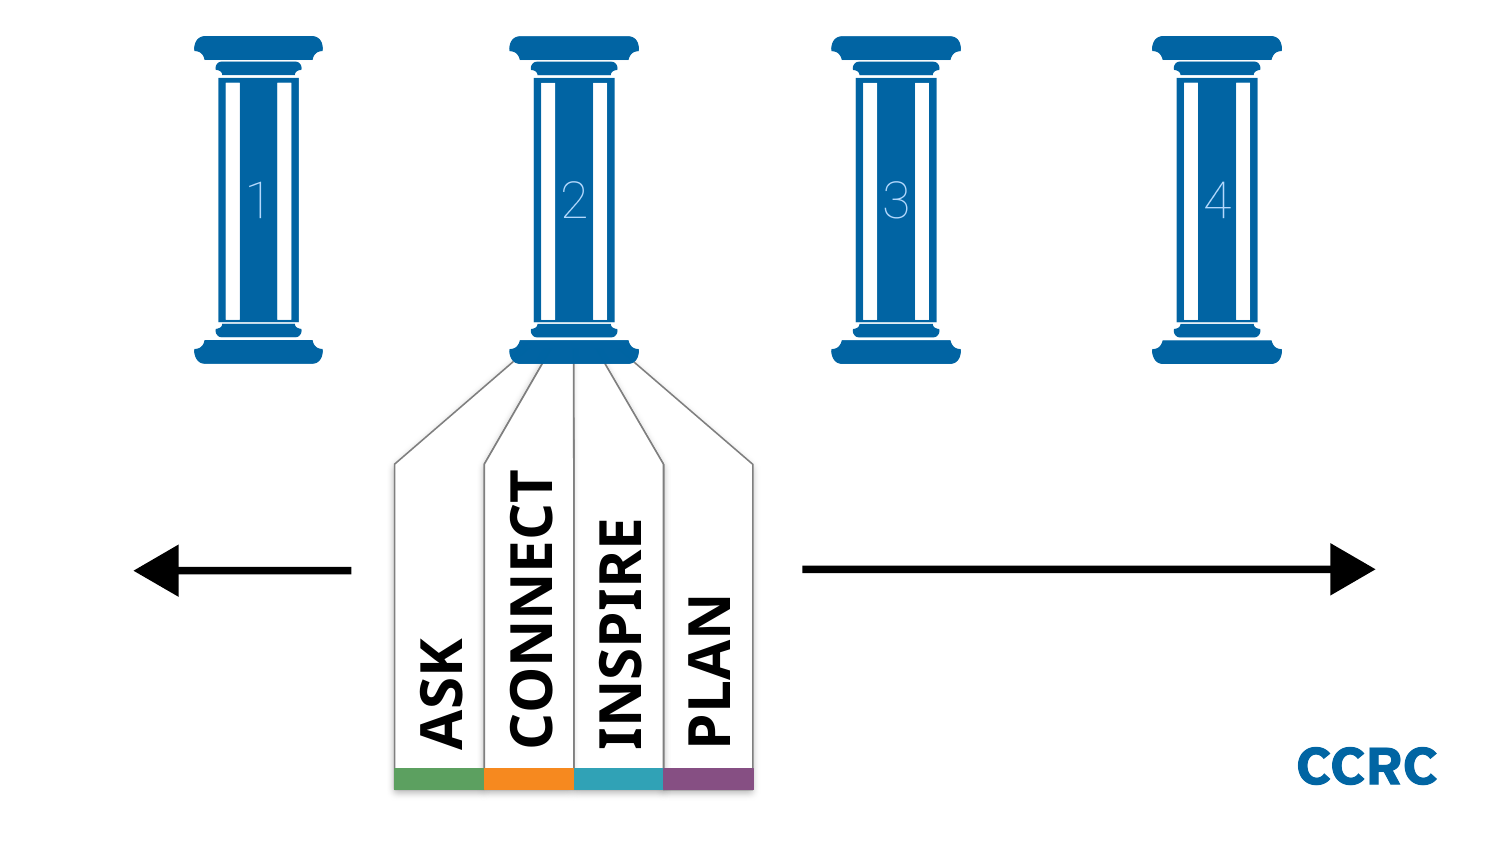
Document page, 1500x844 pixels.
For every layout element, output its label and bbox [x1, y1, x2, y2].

picture [1295, 740, 1440, 792]
text_box [133, 35, 1376, 790]
